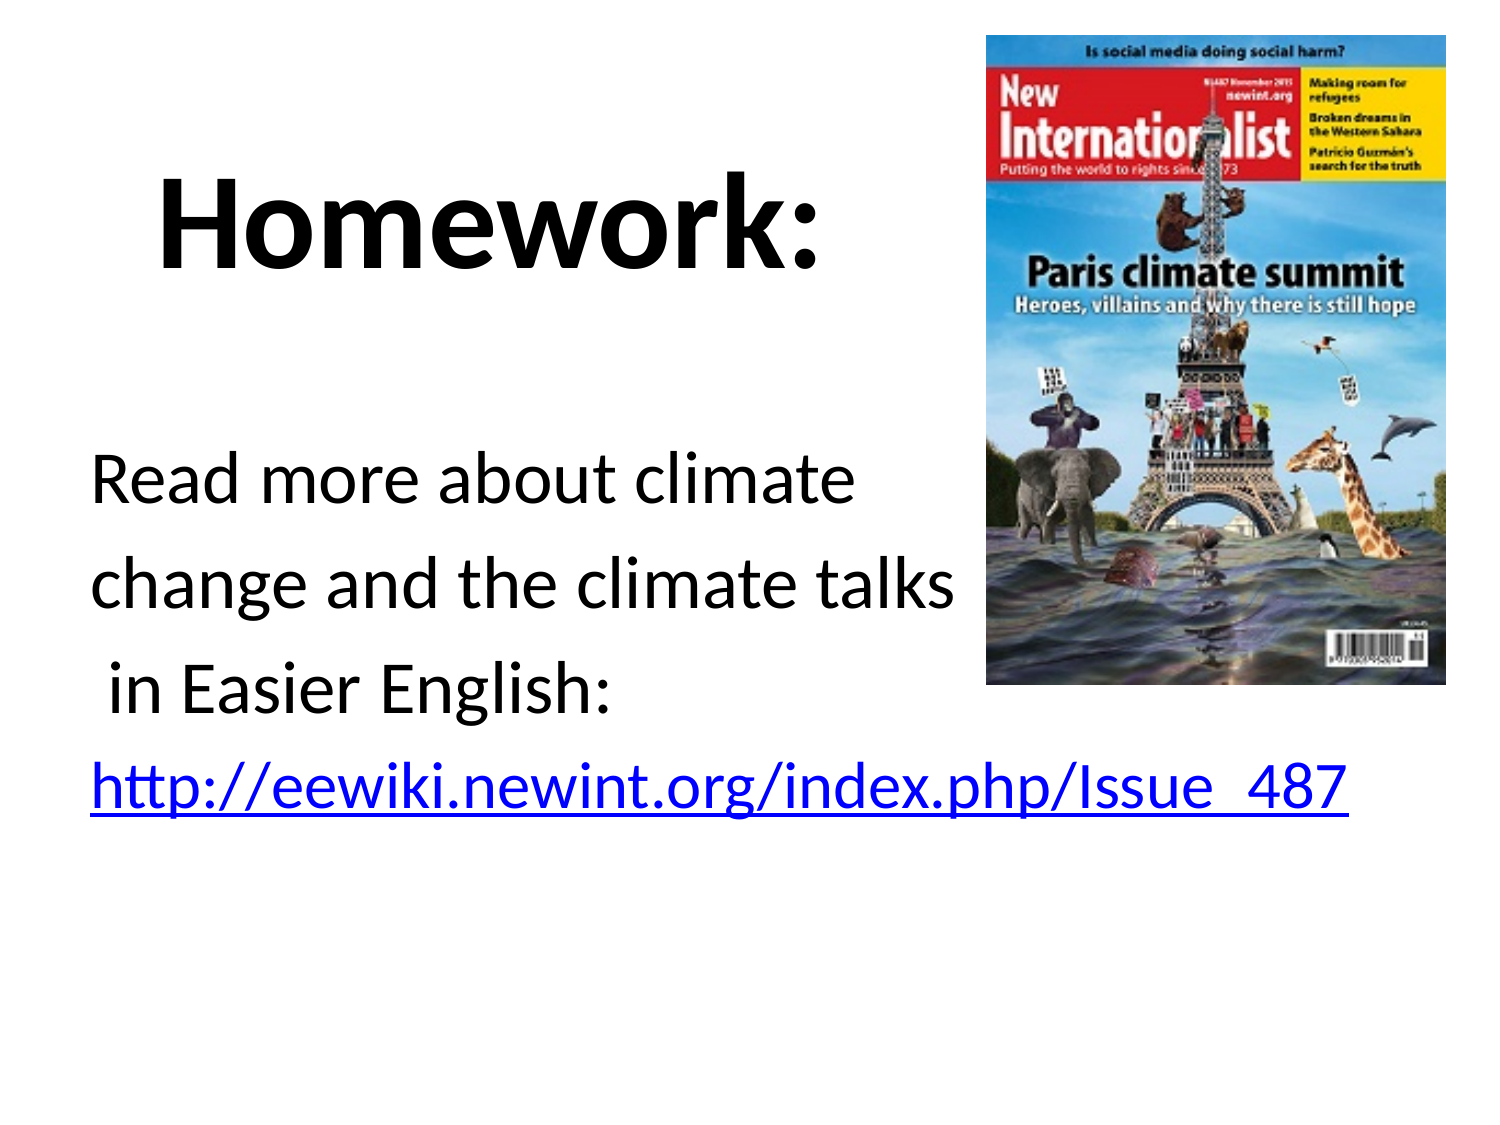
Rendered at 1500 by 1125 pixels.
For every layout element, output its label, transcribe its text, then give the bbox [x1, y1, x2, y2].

picture [985, 34, 1446, 685]
title Homework: [64, 66, 918, 360]
list Read more about climate change and the climate talks in Easier English: http://eewiki.newint.org/index.php/Issue_487 [75, 420, 1425, 1005]
